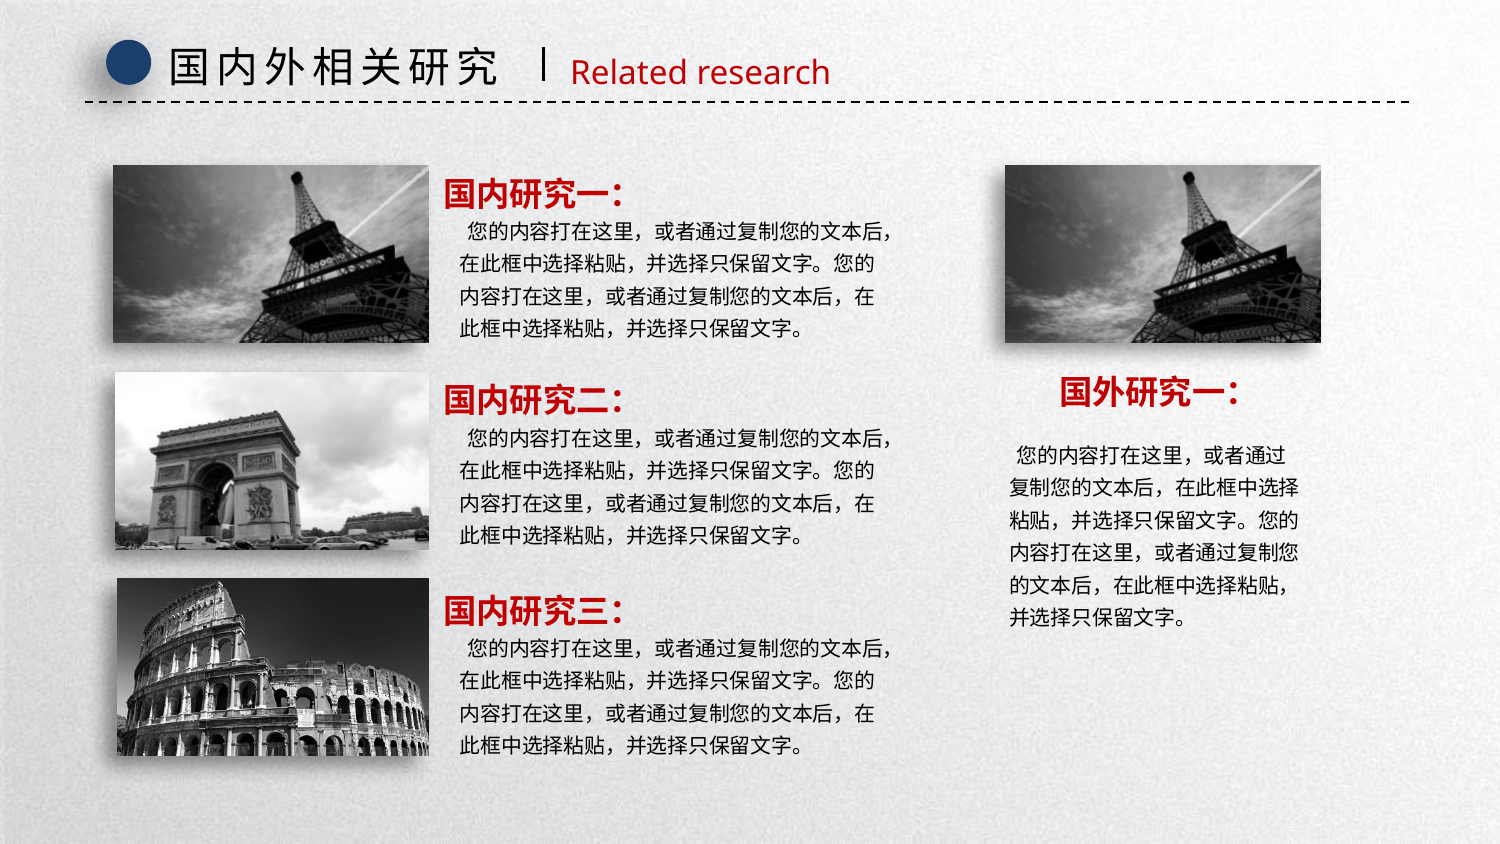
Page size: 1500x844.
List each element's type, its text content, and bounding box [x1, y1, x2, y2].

text_box 您的内容打在这里，或者通过复制您的文本后，在此框中选择粘贴，并选择只保留文字。您的内容打在这里，或者通过复制您的文本后，在此框中选择粘贴，并选择只保留文字。 [445, 410, 910, 555]
text_box 国内外相关研究 [153, 33, 514, 99]
text_box 国内研究三： [432, 582, 705, 637]
text_box Related research [555, 43, 847, 99]
text_box 您的内容打在这里，或者通过复制您的文本后，在此框中选择粘贴，并选择只保留文字。您的内容打在这里，或者通过复制您的文本后，在此框中选择粘贴，并选择只保留文字。 [994, 427, 1321, 637]
text_box 您的内容打在这里，或者通过复制您的文本后，在此框中选择粘贴，并选择只保留文字。您的内容打在这里，或者通过复制您的文本后，在此框中选择粘贴，并选择只保留文字。 [445, 203, 910, 349]
picture [0, 0, 1500, 844]
text_box [104, 37, 153, 87]
text_box 国外研究一： [1044, 363, 1321, 419]
text_box 国内研究一： [430, 165, 705, 221]
text_box 您的内容打在这里，或者通过复制您的文本后，在此框中选择粘贴，并选择只保留文字。您的内容打在这里，或者通过复制您的文本后，在此框中选择粘贴，并选择只保留文字。 [445, 620, 910, 766]
text_box 国内研究二： [429, 372, 705, 427]
